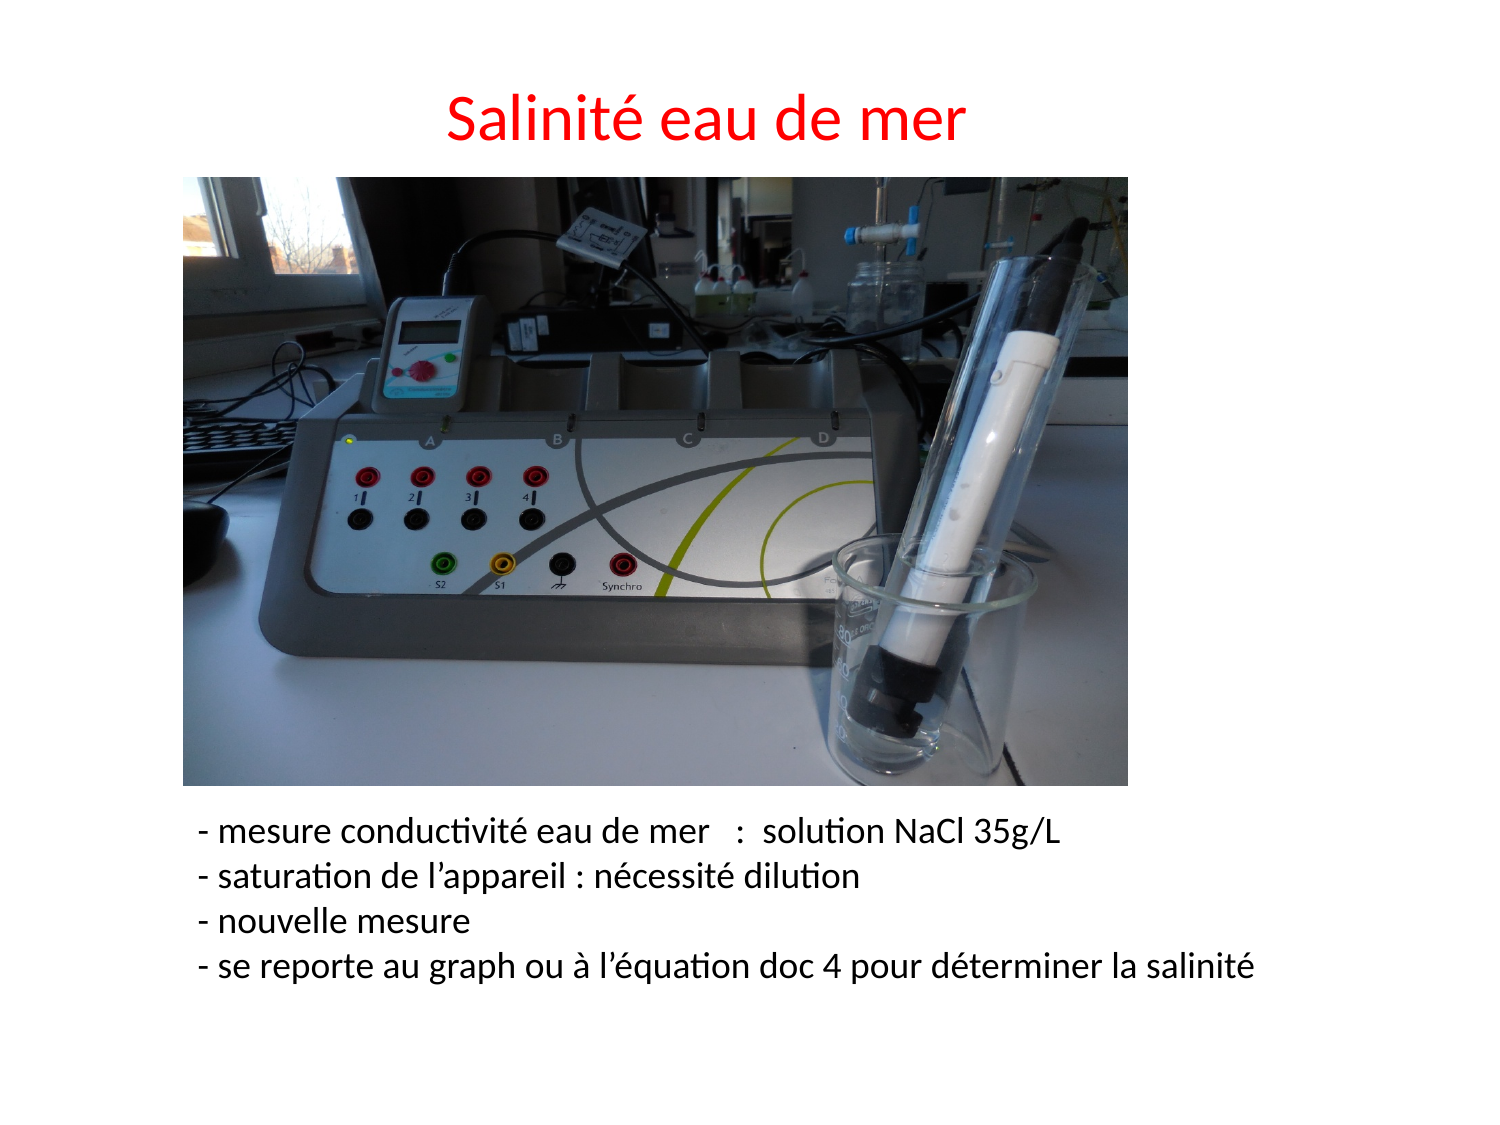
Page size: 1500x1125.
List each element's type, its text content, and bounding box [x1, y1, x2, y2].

picture [182, 177, 1129, 786]
text_box Salinité eau de mer [88, 66, 1341, 161]
text_box - mesure conductivité eau de mer : solution NaCl 35g/L - saturation de l’appareil : nécessité dilution - nouvelle mesure - se reporte au graph ou à l’équation doc 4 pour déterminer la salinité [182, 798, 1294, 994]
